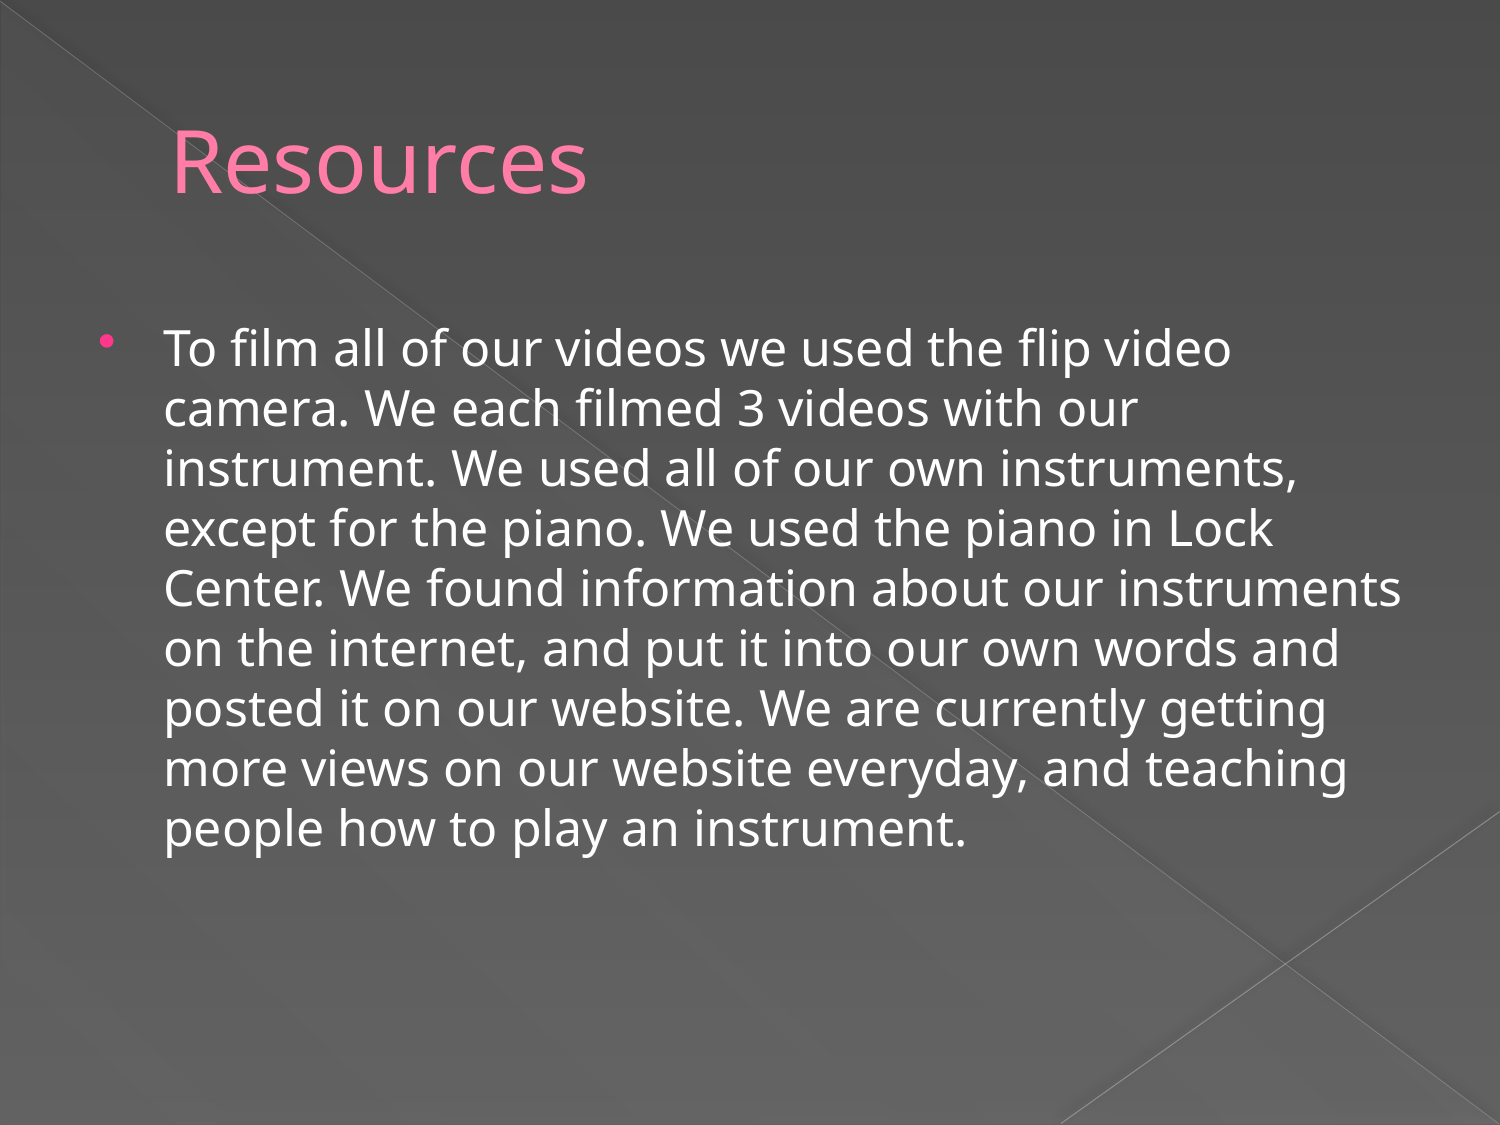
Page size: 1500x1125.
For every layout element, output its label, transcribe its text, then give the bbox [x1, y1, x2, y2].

title Resources [75, 43, 1425, 274]
list To film all of our videos we used the flip video camera. We each filmed 3 videos with our instrument. We used all of our own instruments, except for the piano. We used the piano in Lock Center. We found information about our instruments on the internet, and put it into our own words and posted it on our website. We are currently getting more views on our website everyday, and teaching people how to play an instrument. [75, 308, 1425, 1059]
